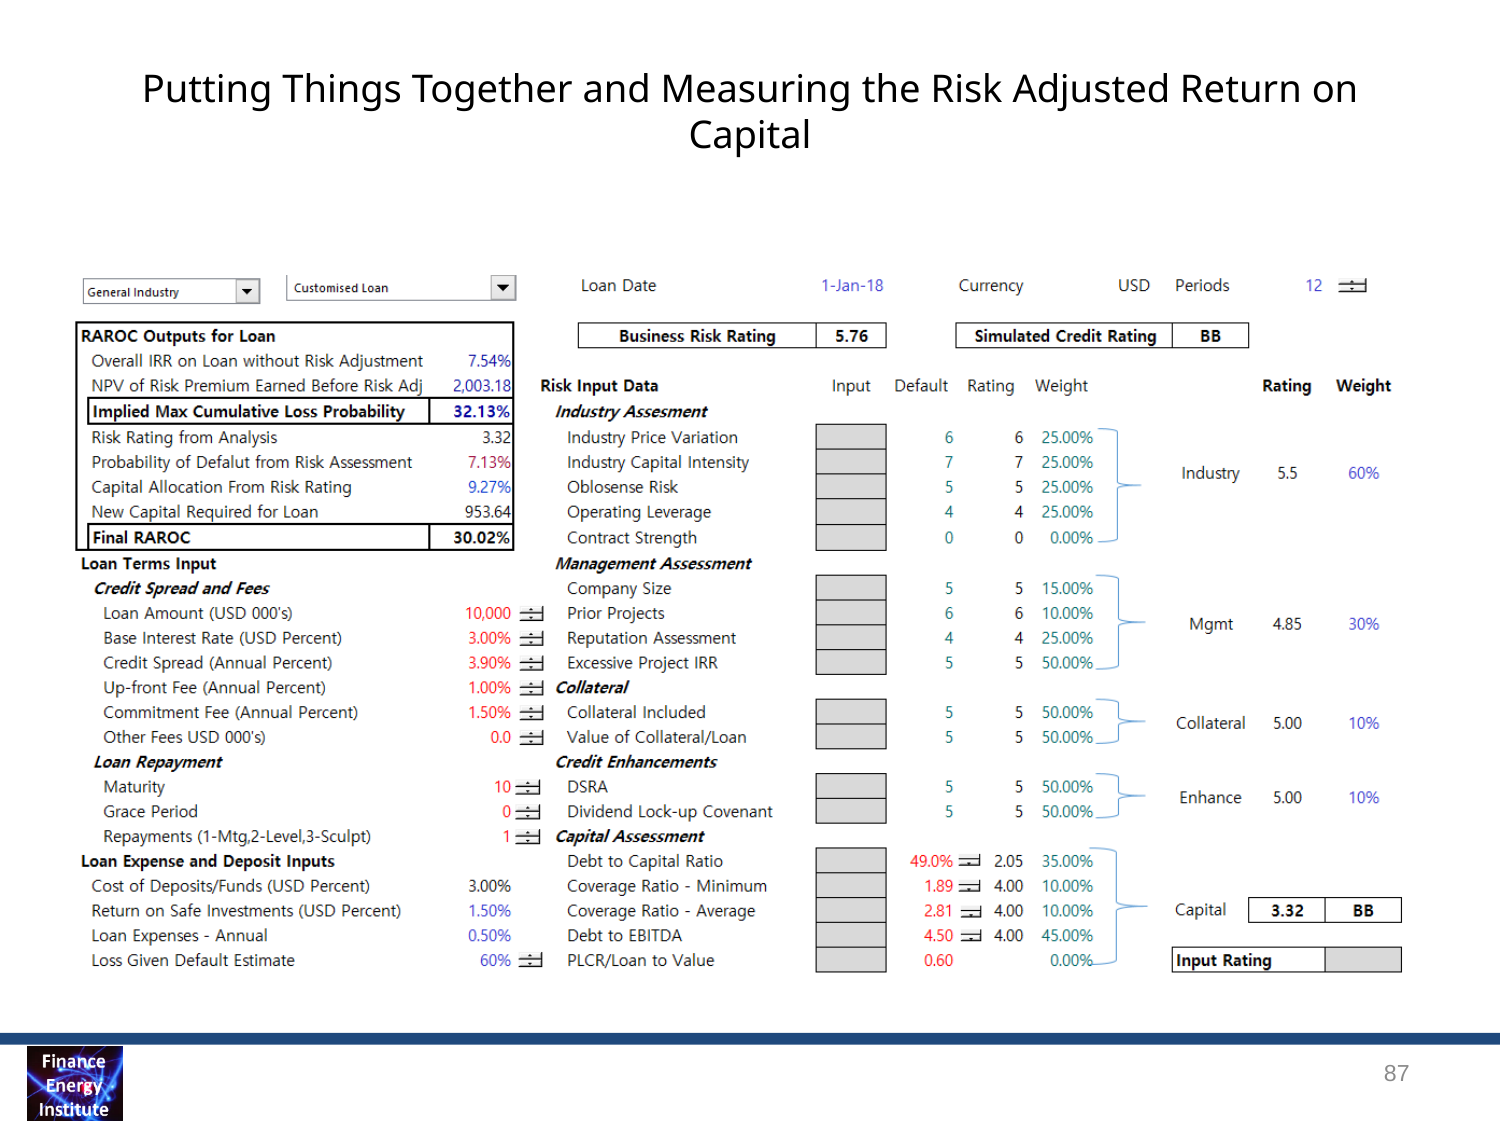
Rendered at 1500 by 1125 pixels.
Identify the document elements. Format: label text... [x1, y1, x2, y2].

slide_number 87 [1074, 1042, 1425, 1103]
title Putting Things Together and Measuring the Risk Adjusted Return on Capital [70, 56, 1430, 164]
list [70, 275, 1430, 979]
picture [27, 1046, 123, 1121]
